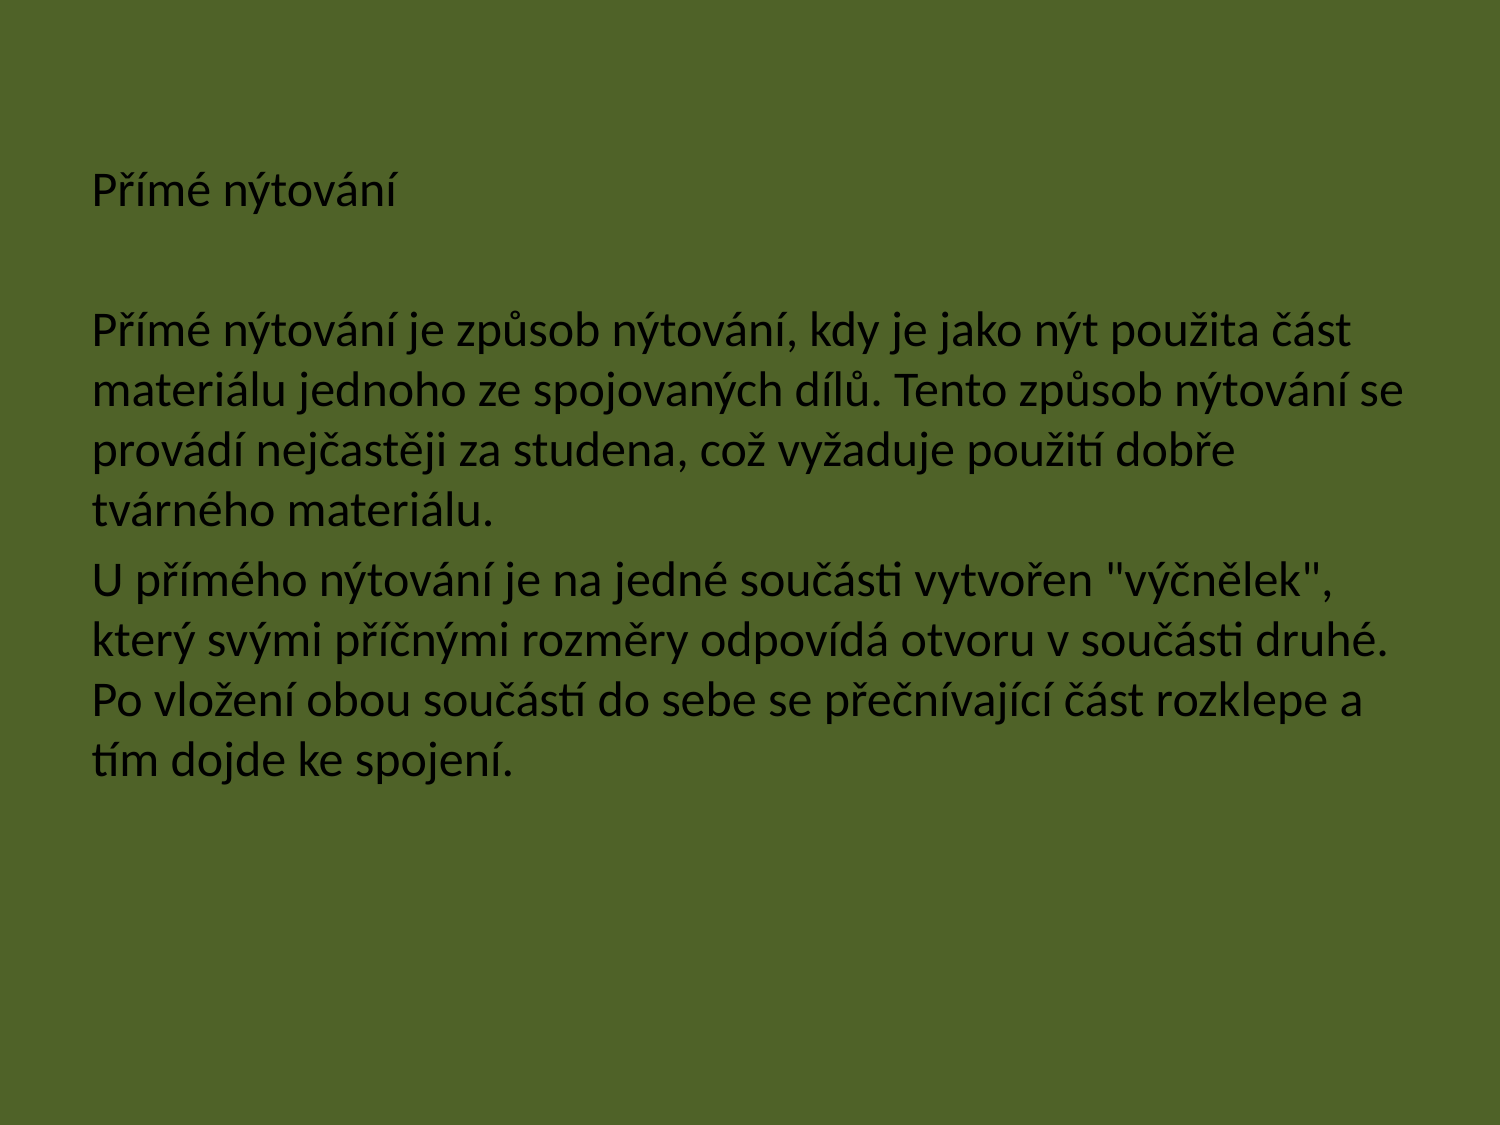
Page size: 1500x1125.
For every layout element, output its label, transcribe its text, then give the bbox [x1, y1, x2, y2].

list Přímé nýtování Přímé nýtování je způsob nýtování, kdy je jako nýt použita část materiálu jednoho ze spojovaných dílů. Tento způsob nýtování se provádí nejčastěji za studena, což vyžaduje použití dobře tvárného materiálu. U přímého nýtování je na jedné součásti vytvořen "výčnělek", který svými příčnými rozměry odpovídá otvoru v součásti druhé. Po vložení obou součástí do sebe se přečnívající část rozklepe a tím dojde ke spojení. [76, 149, 1427, 899]
